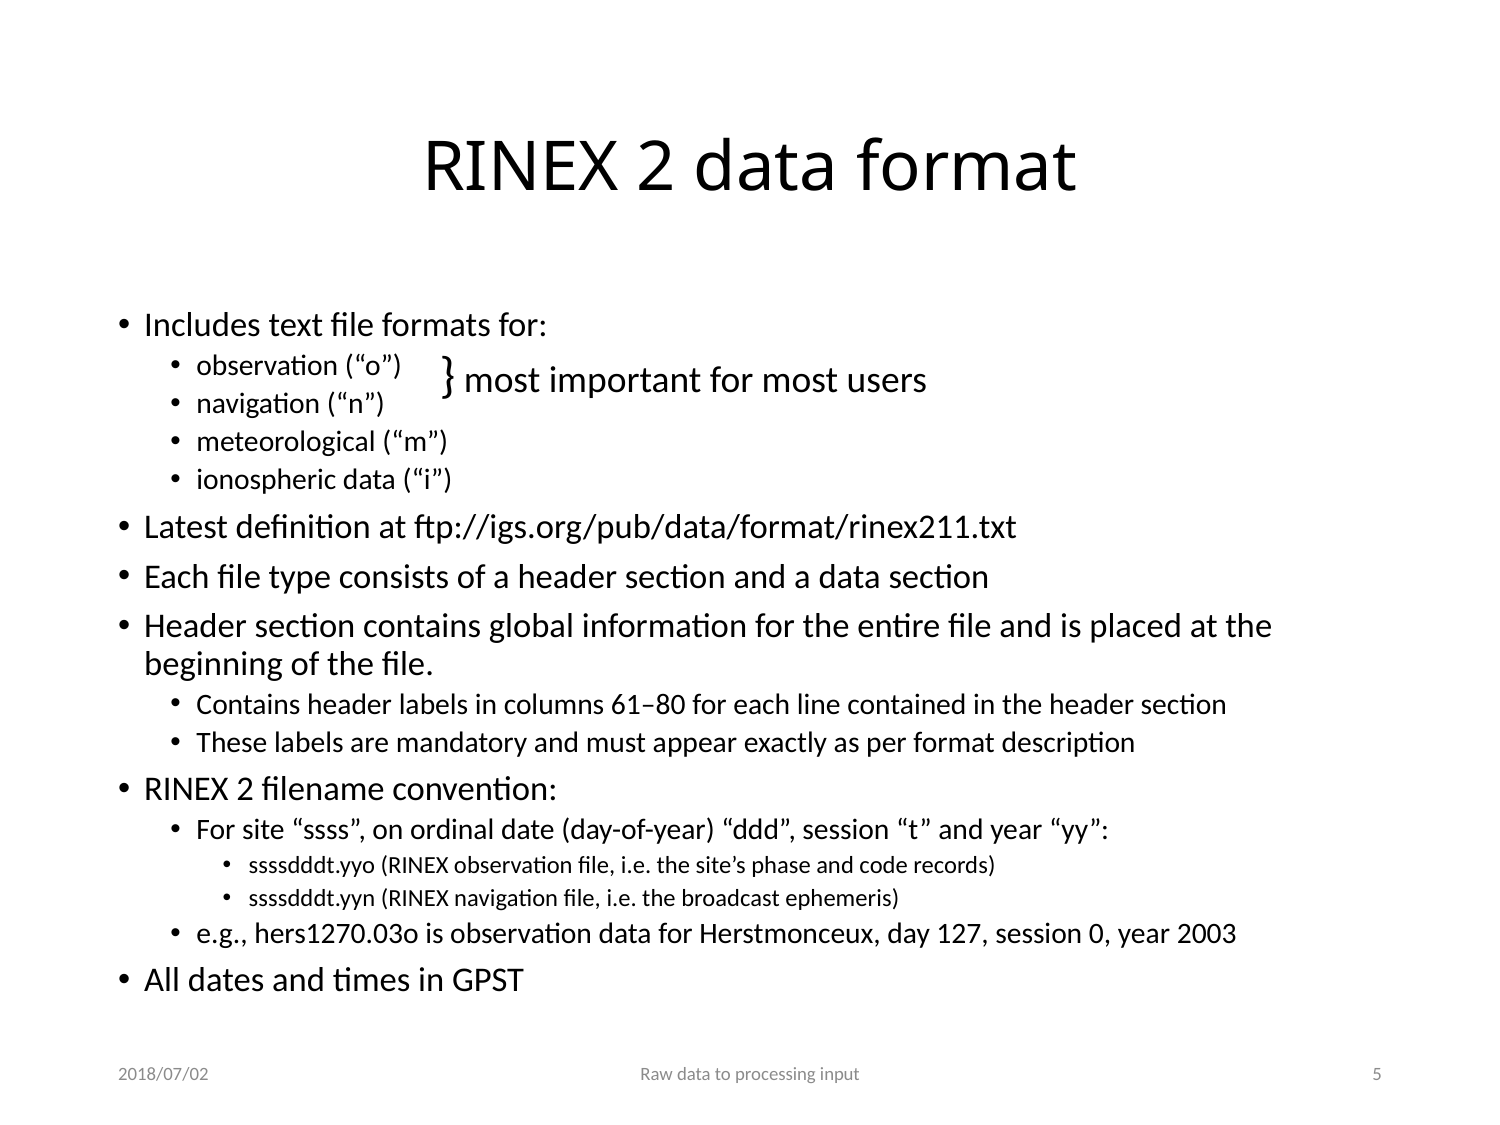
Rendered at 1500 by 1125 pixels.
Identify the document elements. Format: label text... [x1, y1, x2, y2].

slide_number 4 [1059, 1042, 1397, 1103]
footer Raw data to processing input [496, 1042, 1004, 1103]
title RINEX 2 data format [103, 59, 1397, 278]
list Includes text file formats for: observation (“o”) navigation (“n”) meteorological (“m”) ionospheric data (“i”) Latest definition at ftp://igs.org/pub/data/format/rinex211.txt Each file type consists of a header section and a data section Header section contains global information for the entire file and is placed at the beginning of the file. Contains header labels in columns 61–80 for each line contained in the header section These labels are mandatory and must appear exactly as per format description RINEX 2 filename convention: For site “ssss”, on ordinal date (day-of-year) “ddd”, session “t” and year “yy”: ssssdddt.yyo (RINEX observation file, i.e. the site’s phase and code records) ssssdddt.yyn (RINEX navigation file, i.e. the broadcast ephemeris) e.g., hers1270.03o is observation data for Herstmonceux, day 127, session 0, year 2003 All dates and times in GPST [103, 299, 1397, 1014]
text_box } most important for most users [424, 334, 943, 410]
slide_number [103, 1042, 441, 1103]
